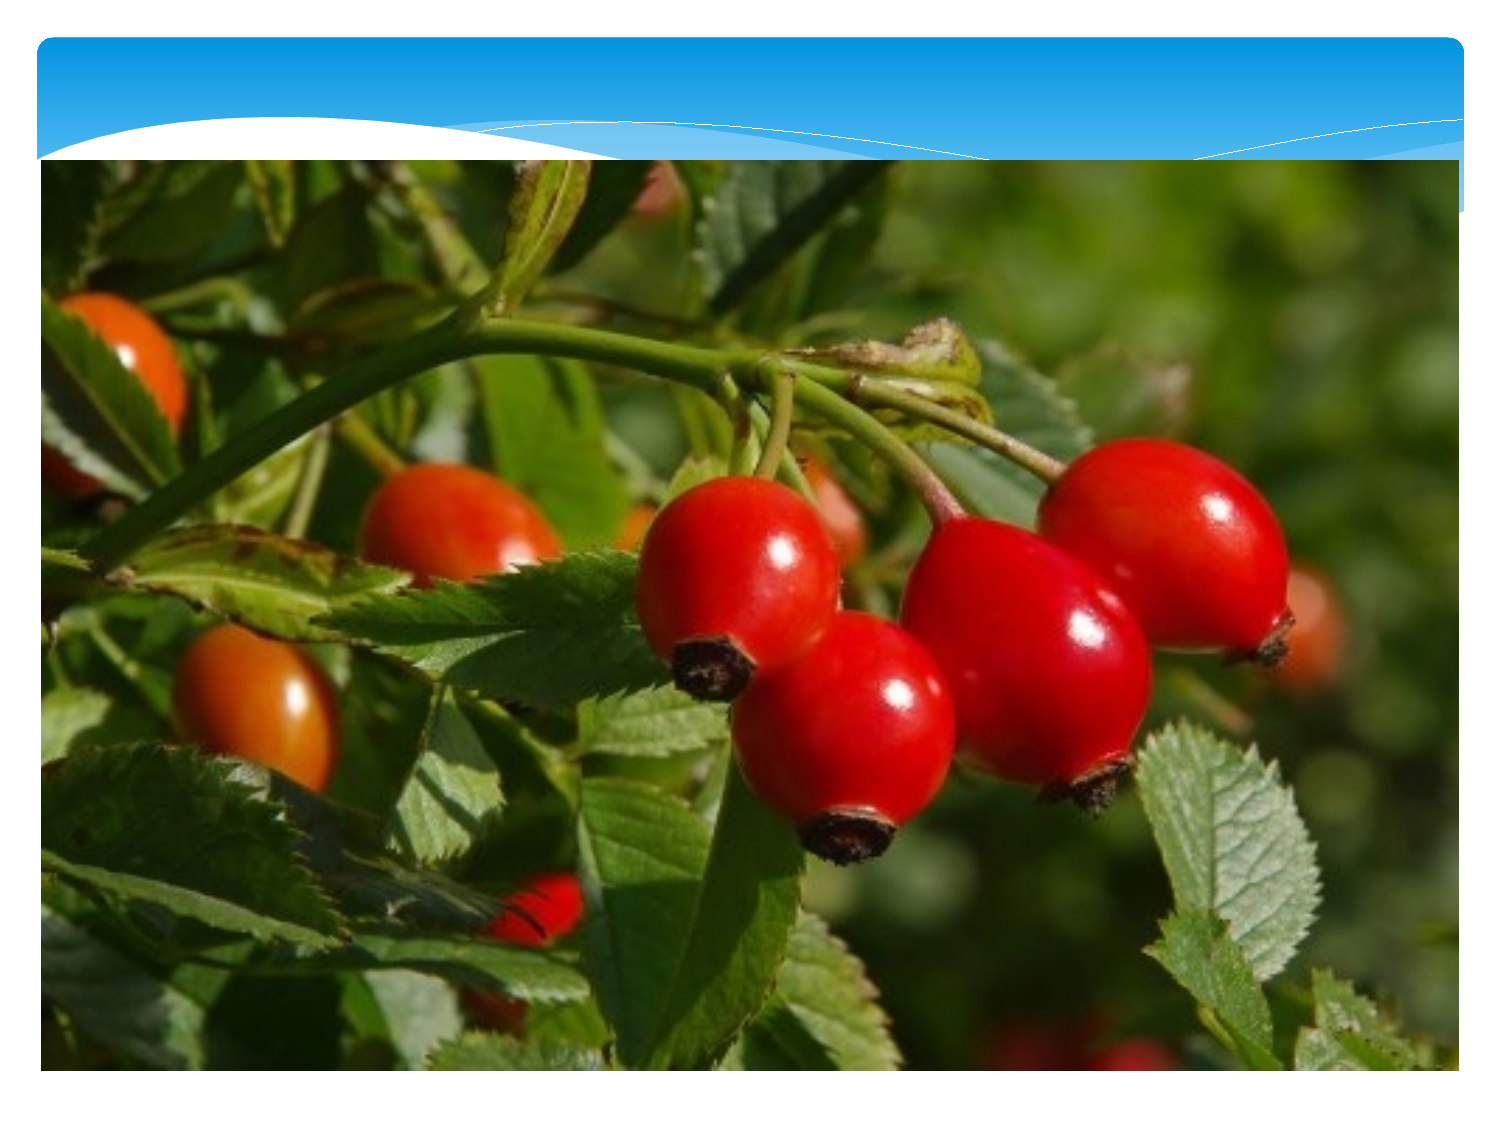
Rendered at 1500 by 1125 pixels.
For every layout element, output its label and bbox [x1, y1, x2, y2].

picture [41, 160, 1459, 1071]
